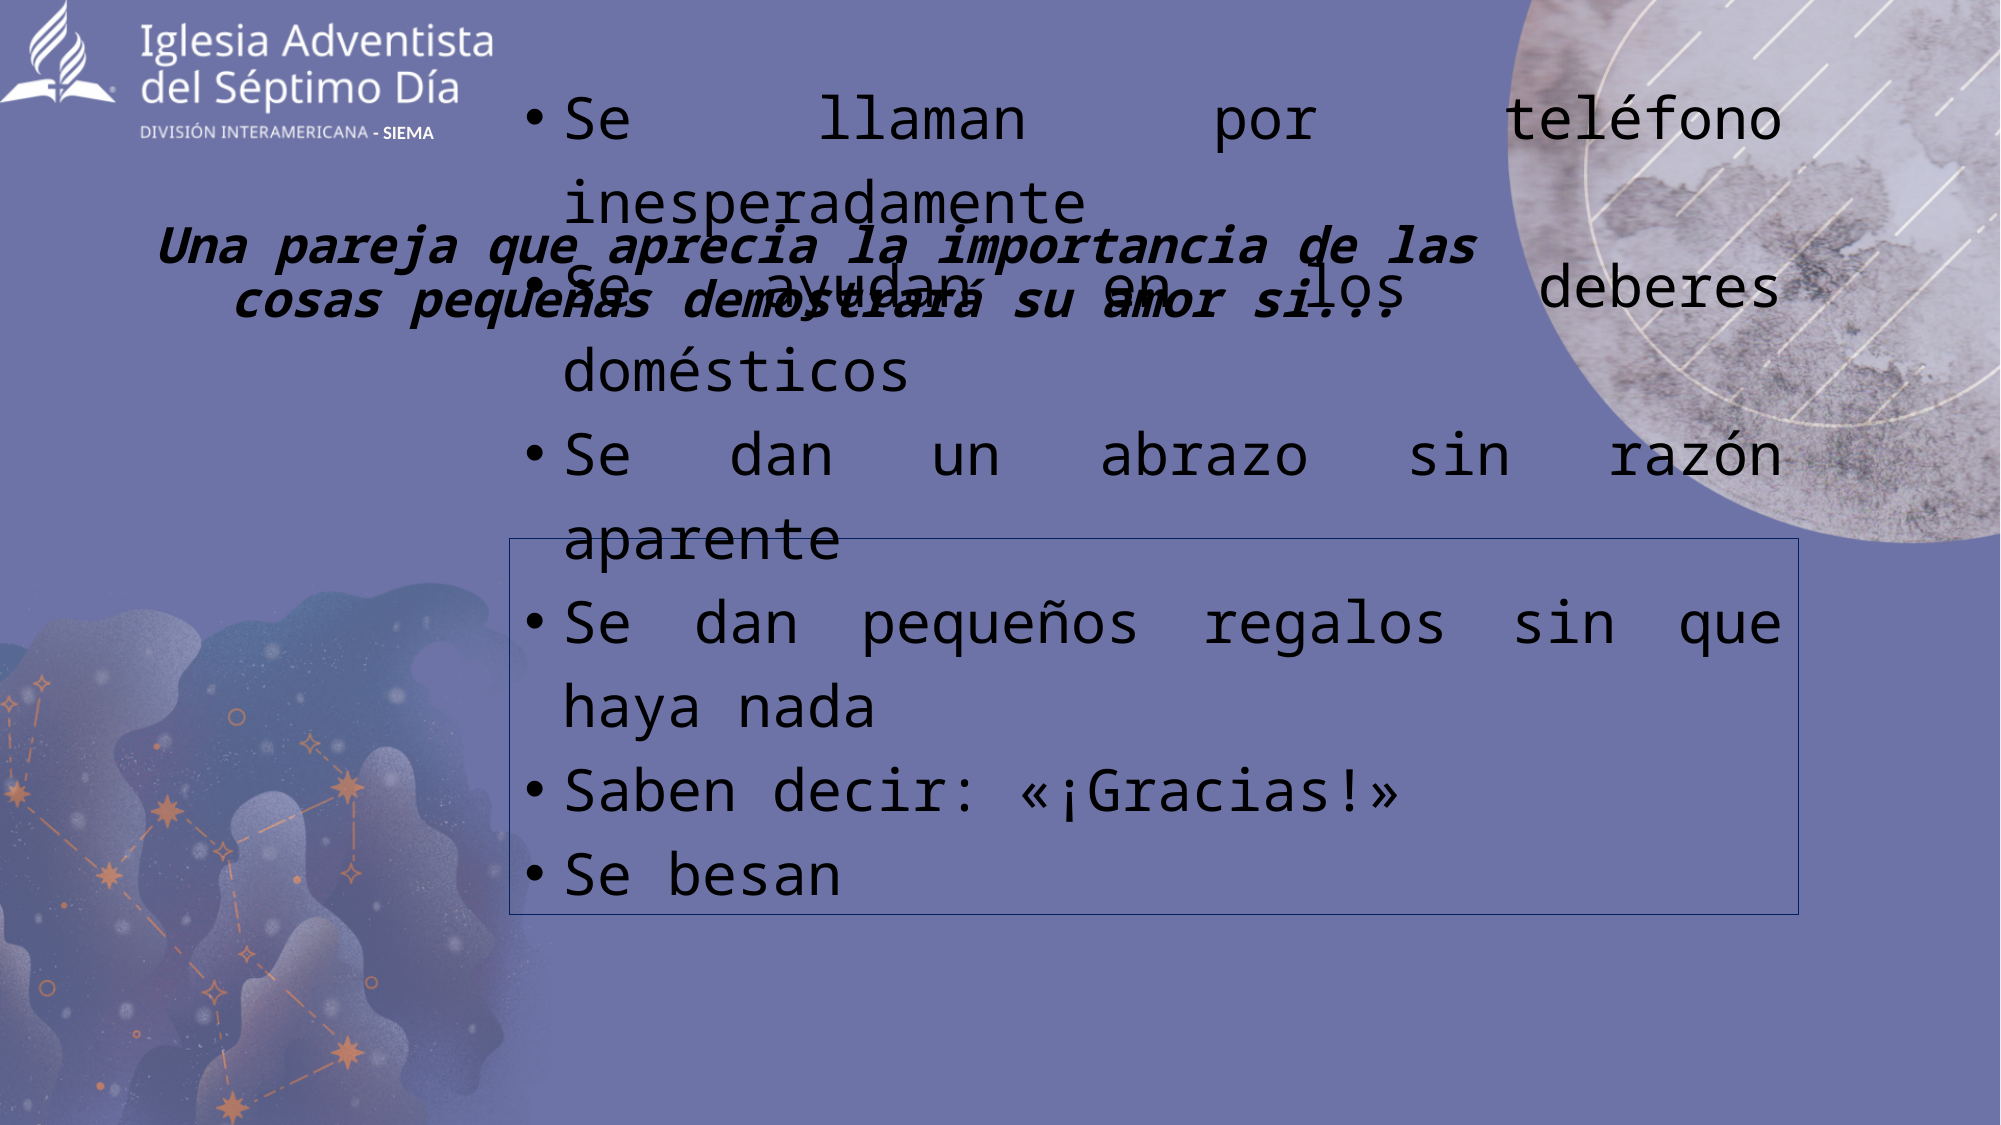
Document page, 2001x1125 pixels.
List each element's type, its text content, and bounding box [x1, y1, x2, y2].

picture [0, 0, 2001, 1125]
text_box - SIEMA [354, 112, 450, 151]
list Se llaman por teléfono inesperadamente Se ayudan en los deberes domésticos Se dan un abrazo sin razón aparente Se dan pequeños regalos sin que haya nada Saben decir: «¡Gracias!» Se besan [509, 538, 1799, 915]
title Una pareja que aprecia la importancia de las cosas pequeñas demostrará su amor si... [82, 192, 1549, 337]
